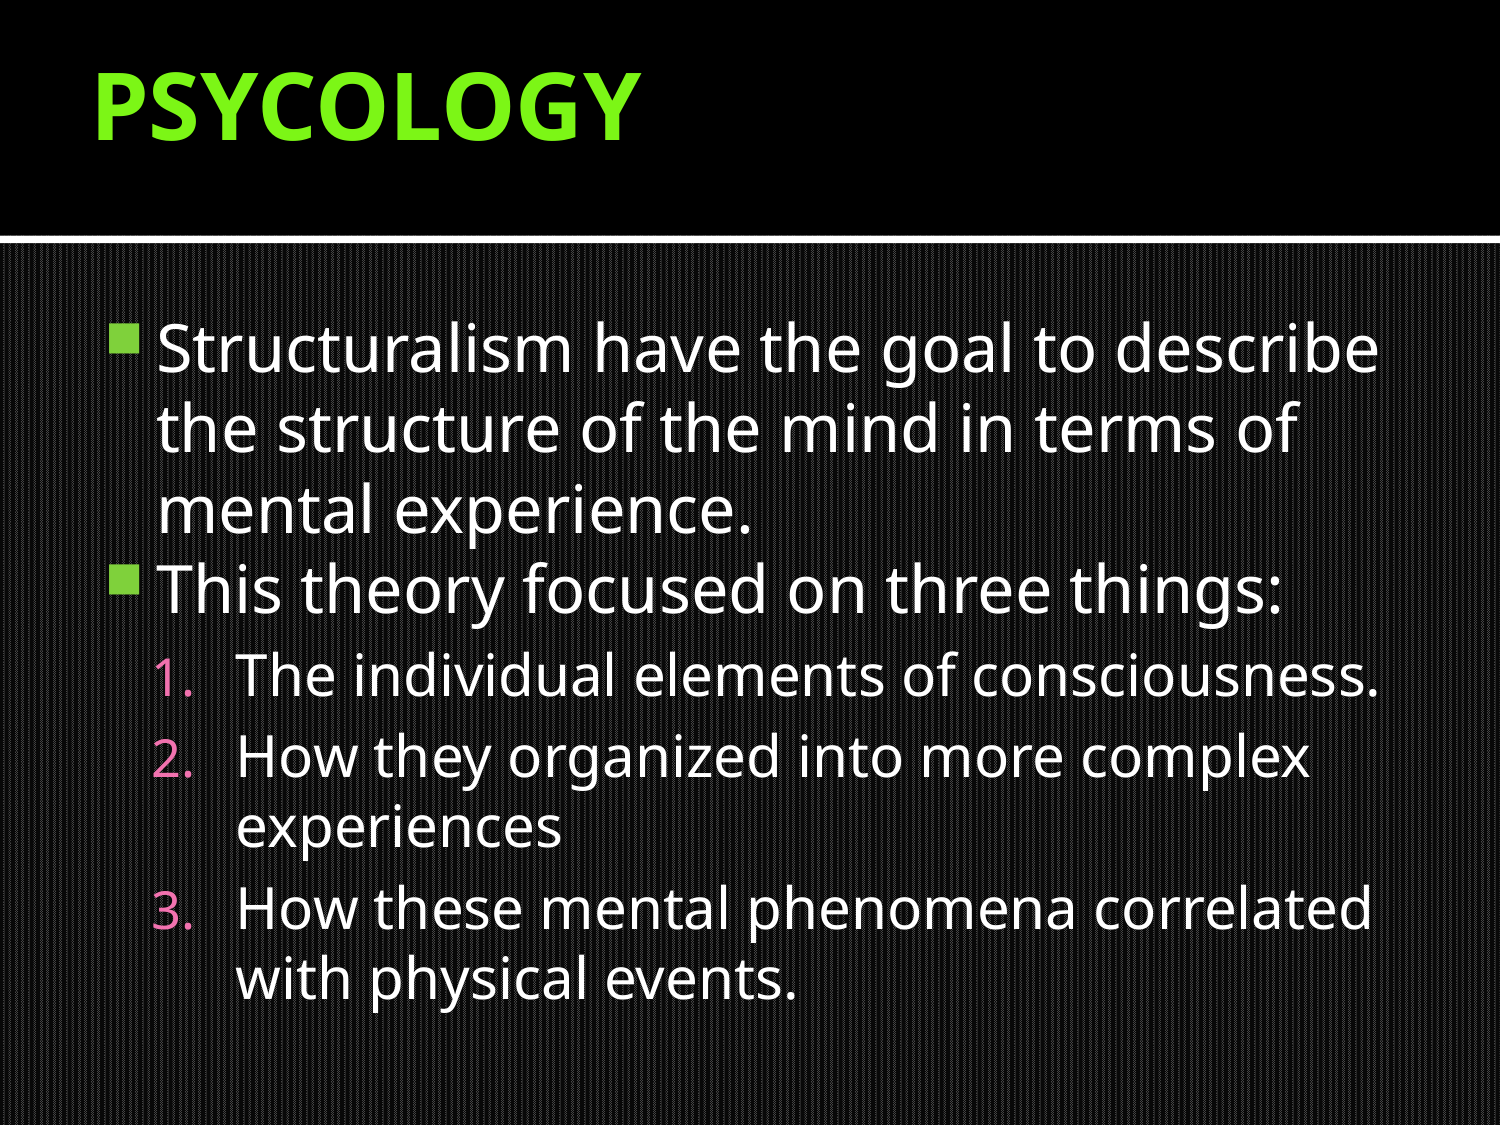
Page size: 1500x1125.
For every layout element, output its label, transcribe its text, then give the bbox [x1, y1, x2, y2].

title PSYCOLOGY [75, 0, 1425, 206]
list Structuralism have the goal to describe the structure of the mind in terms of mental experience. This theory focused on three things: The individual elements of consciousness. How they organized into more complex experiences How these mental phenomena correlated with physical events. [75, 291, 1425, 1050]
